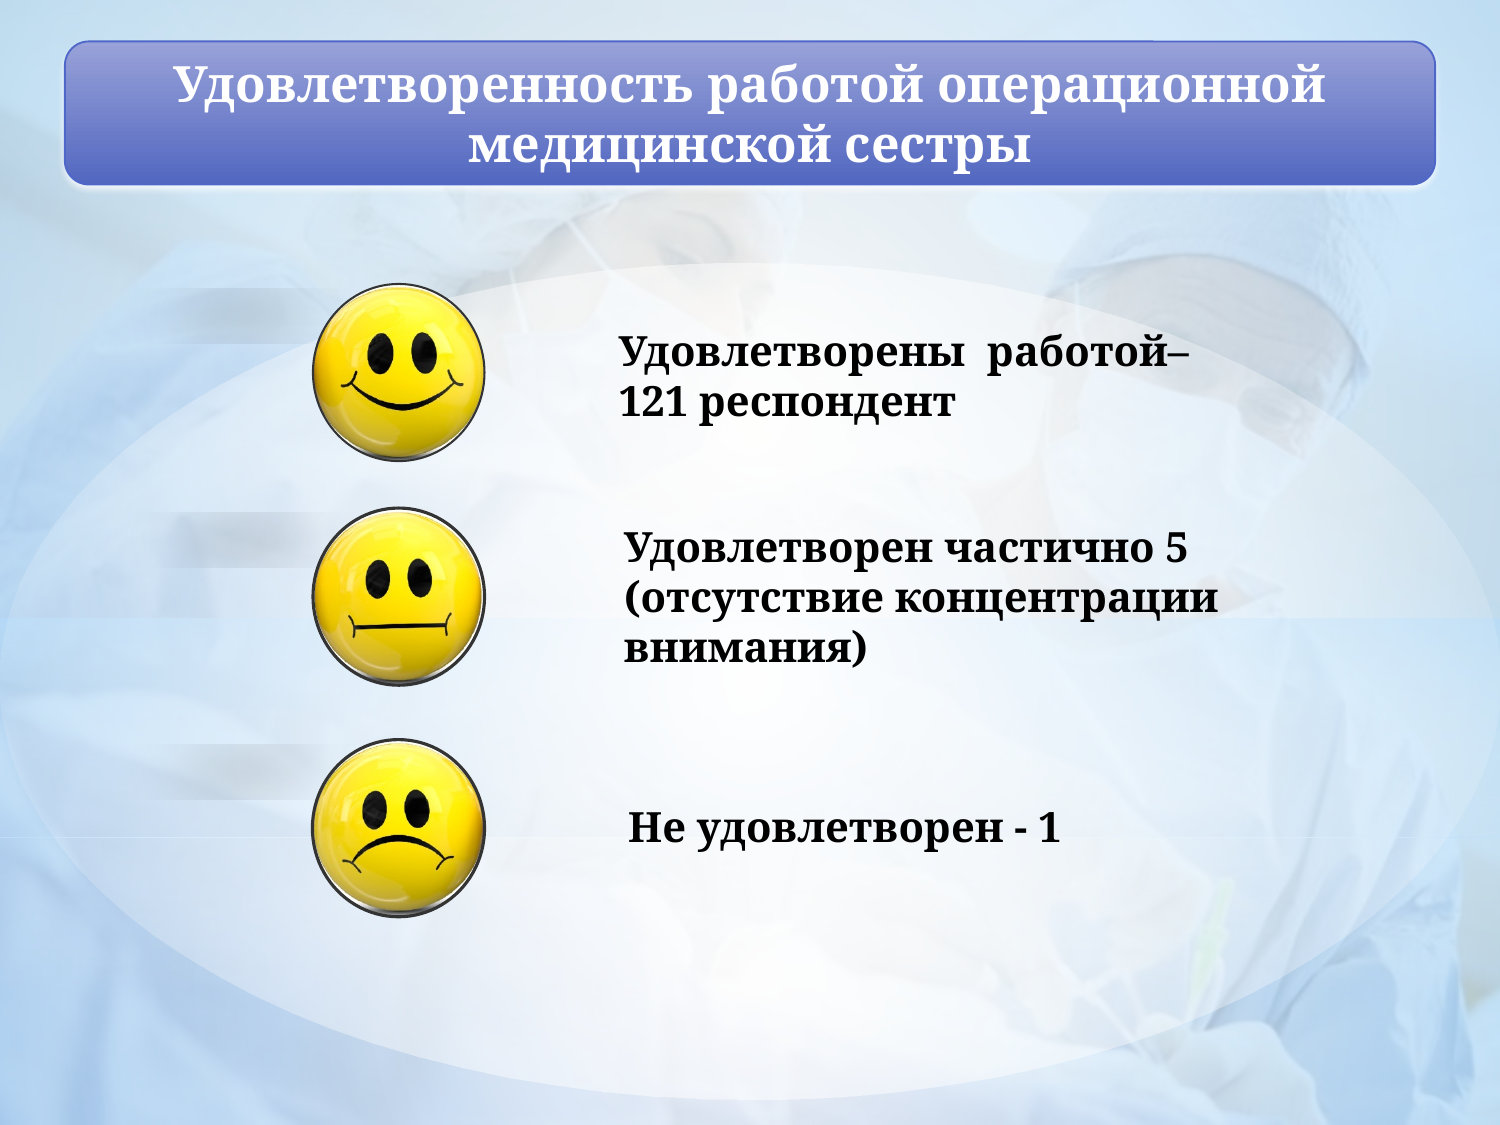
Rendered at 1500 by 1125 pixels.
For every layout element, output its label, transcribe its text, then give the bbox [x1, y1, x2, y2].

picture [312, 507, 485, 686]
picture [312, 283, 485, 462]
list Не удовлетворен - 1 [605, 792, 1088, 864]
text_box Удовлетворен частично 5 (отсутствие концентрации внимания) [601, 513, 1414, 679]
text_box Удовлетворены работой– 121 респондент [603, 316, 1239, 432]
picture [311, 739, 485, 918]
text_box Удовлетворенность работой операционной медицинской сестры [63, 40, 1437, 186]
